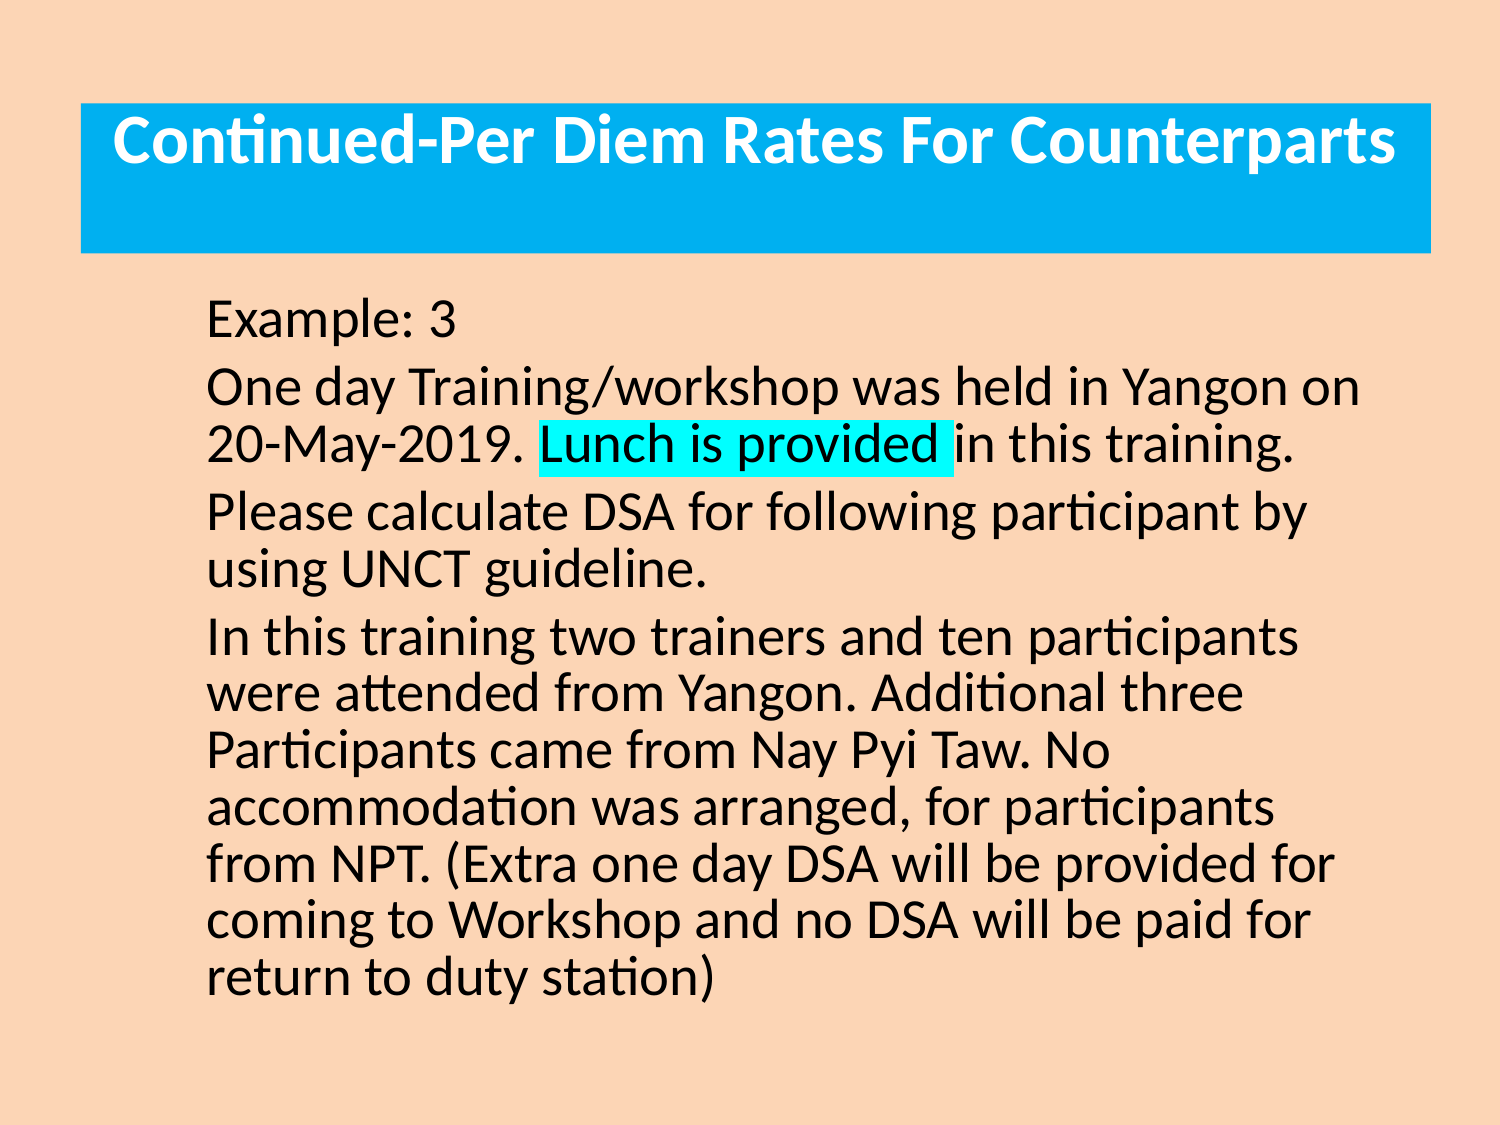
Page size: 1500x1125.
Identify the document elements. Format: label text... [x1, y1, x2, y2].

text_box Continued-Per Diem Rates For Counterparts [80, 103, 1431, 254]
text_box Example: 3 One day Training/workshop was held in Yangon on 20-May-2019. Lunch is provided in this training. Please calculate DSA for following participant by using UNCT guideline. In this training two trainers and ten participants were attended from Yangon. Additional three Participants came from Nay Pyi Taw. No accommodation was arranged, for participants from NPT. (Extra one day DSA will be provided for coming to Workshop and no DSA will be paid for return to duty station) [113, 287, 1387, 1022]
